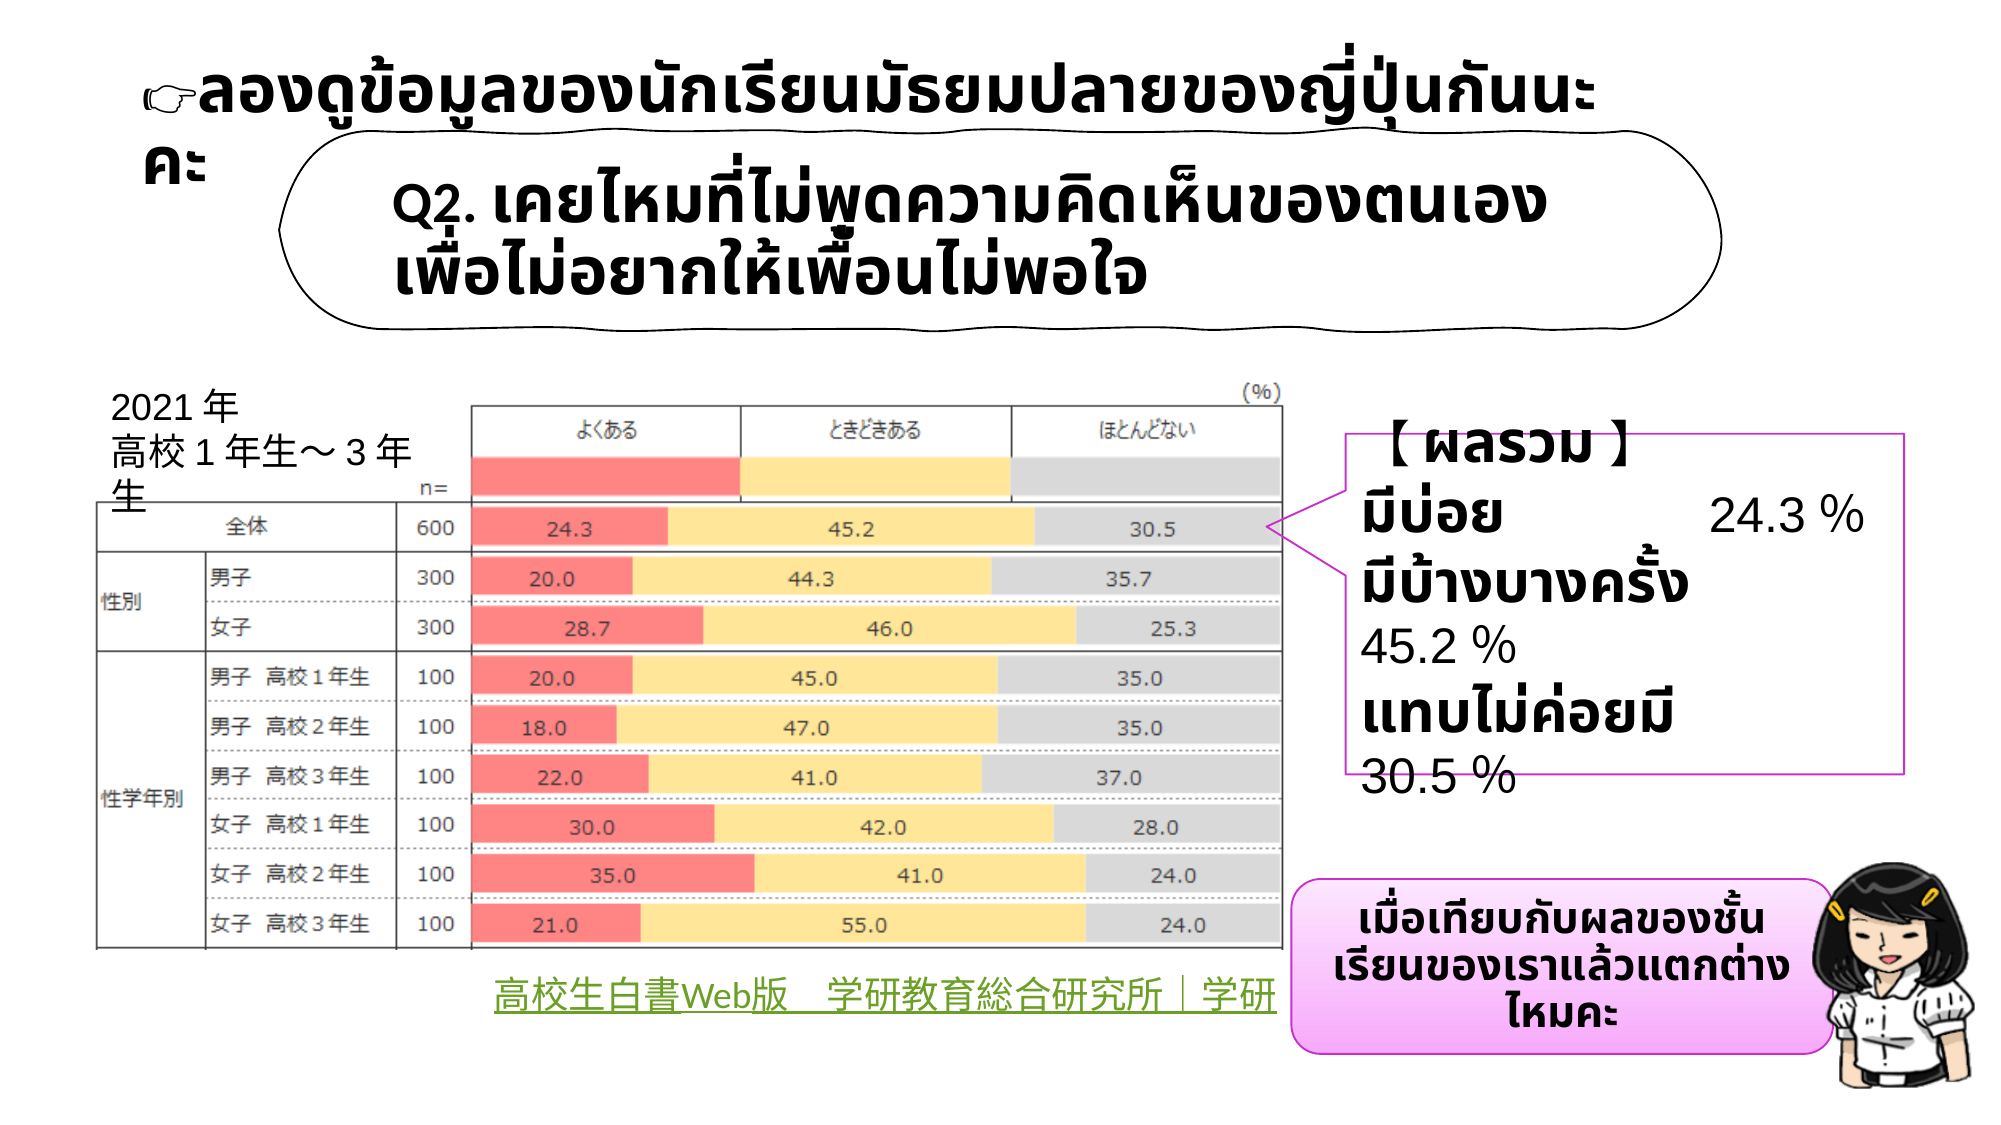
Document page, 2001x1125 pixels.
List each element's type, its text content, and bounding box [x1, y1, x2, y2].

text_box [278, 135, 1723, 333]
text_box 高校生白書Web版 学研教育総合研究所｜学研 [291, 963, 1292, 1033]
text_box 【ผลรวม】 มีบ่อย 24.3％ มีบ้างบางครั้ง 45.2％ แทบไม่ค่อยมี 30.5％ [1335, 432, 1906, 776]
text_box 👉ลองดูข้อมูลของนักเรียนมัธยมปลายของญี่ปุ่นกันนะคะ [127, 47, 1652, 207]
picture [1811, 861, 1976, 1091]
picture [69, 374, 1331, 950]
text_box เมื่อเทียบกับผลของชั้นเรียนของเราแล้วแตกต่างไหมคะ [1290, 878, 1805, 1055]
